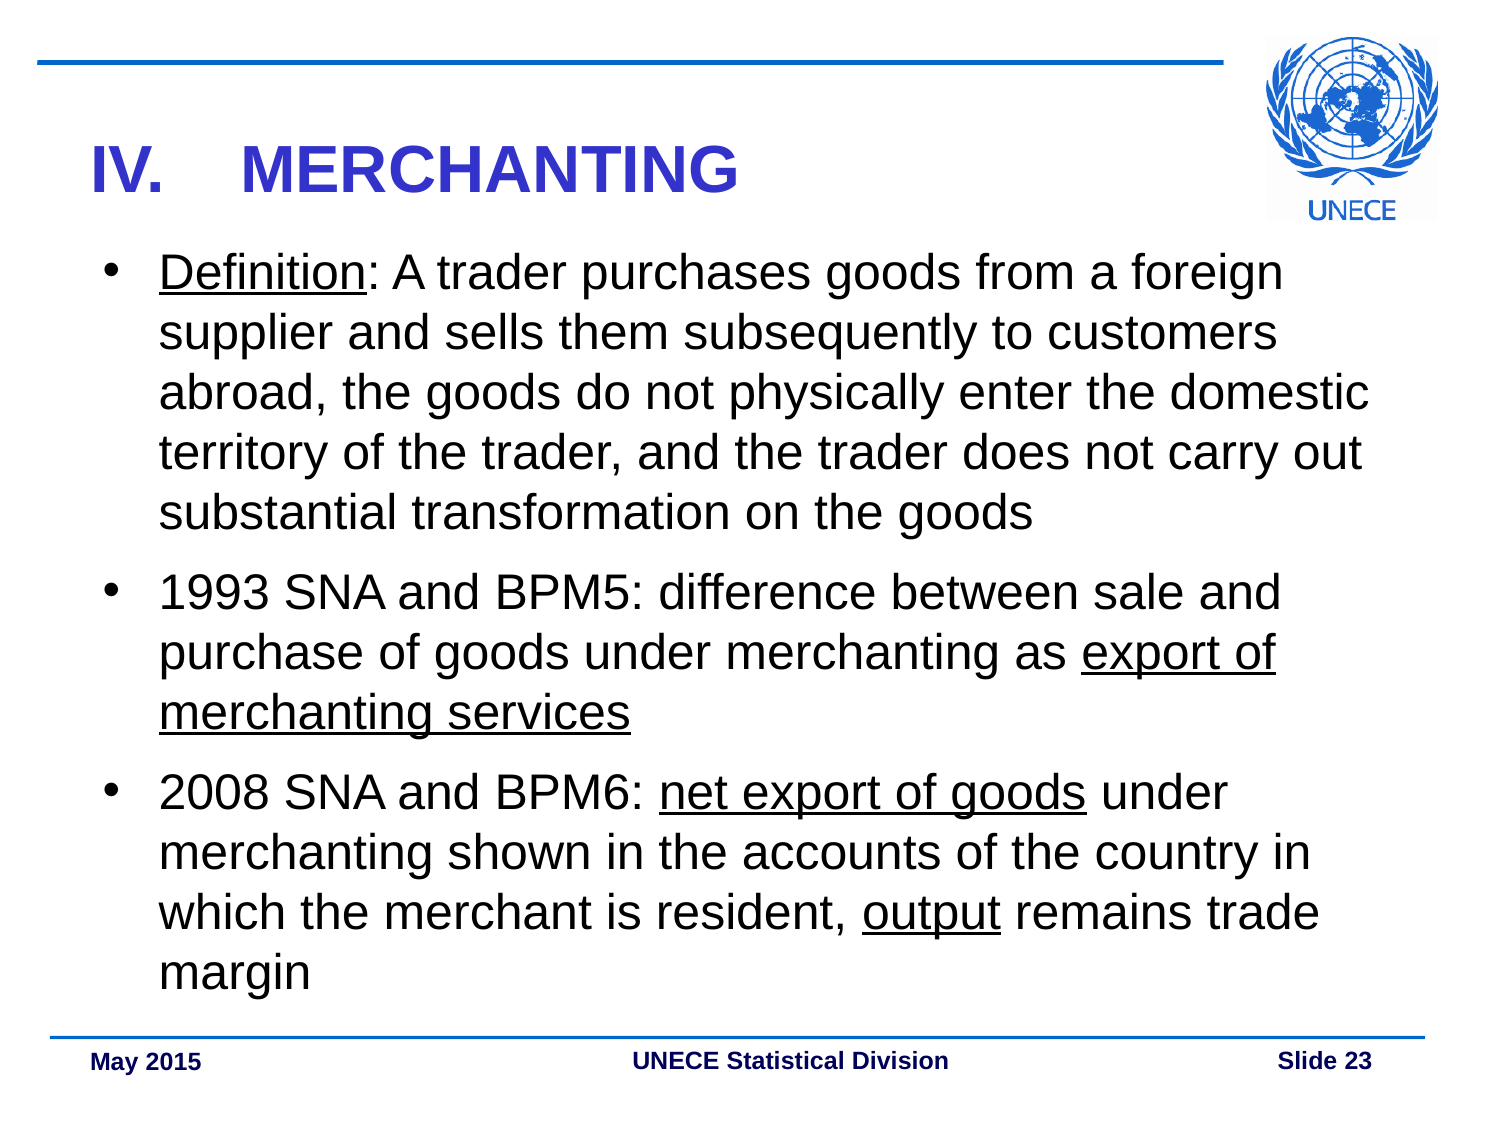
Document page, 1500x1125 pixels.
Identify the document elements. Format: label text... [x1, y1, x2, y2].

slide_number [74, 1037, 388, 1113]
list Definition: A trader purchases goods from a foreign supplier and sells them subsequently to customers abroad, the goods do not physically enter the domestic territory of the trader, and the trader does not carry out substantial transformation on the goods 1993 SNA and BPM5: difference between sale and purchase of goods under merchanting as export of merchanting services 2008 SNA and BPM6: net export of goods under merchanting shown in the accounts of the country in which the merchant is resident, output remains trade margin [87, 231, 1412, 1024]
picture [1266, 37, 1438, 221]
title IV. MERCHANTING [75, 87, 1238, 244]
